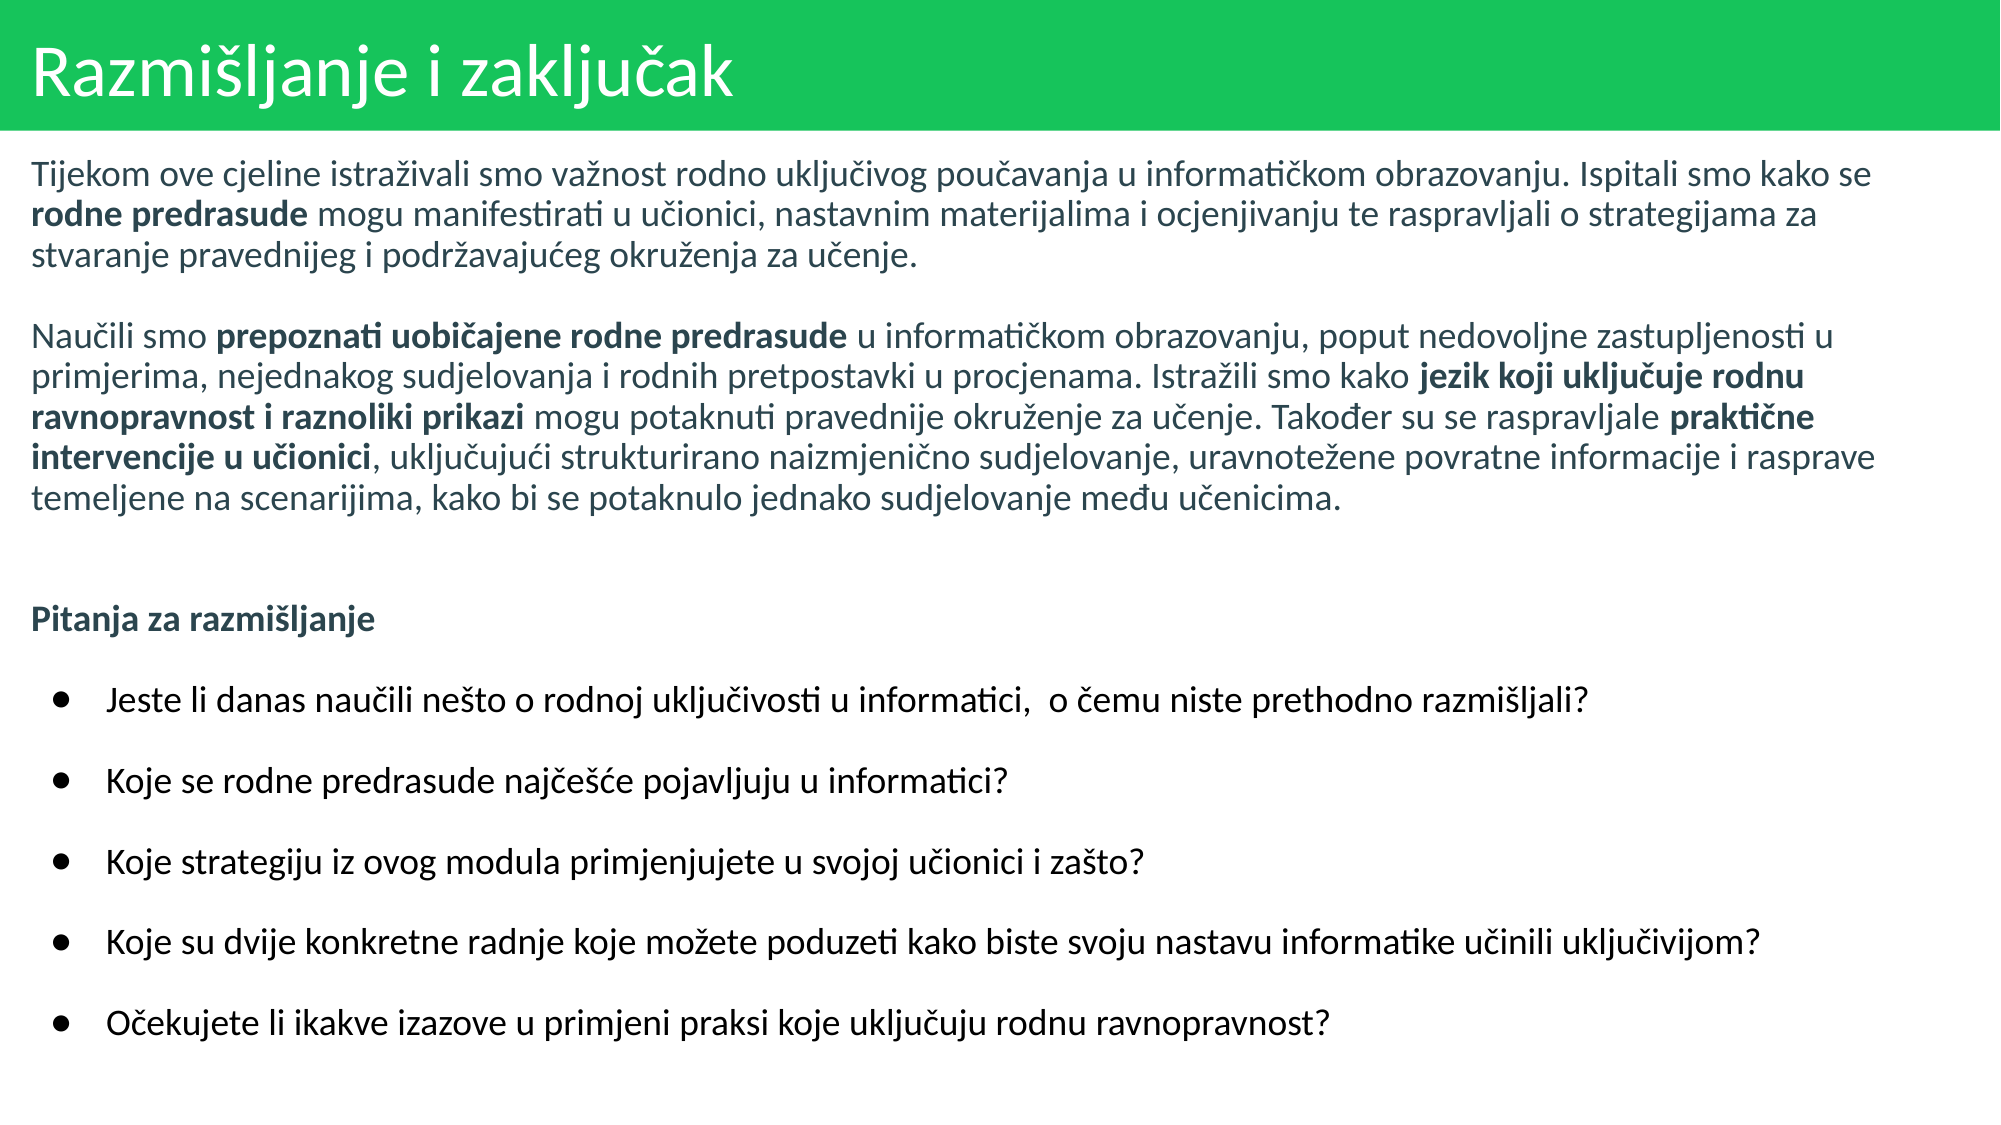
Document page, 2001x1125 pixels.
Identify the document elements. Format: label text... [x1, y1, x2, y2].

title Razmišljanje i zaključak [16, 13, 1976, 131]
list Tijekom ove cjeline istraživali smo važnost rodno uključivog poučavanja u informatičkom obrazovanju. Ispitali smo kako se rodne predrasude mogu manifestirati u učionici, nastavnim materijalima i ocjenjivanju te raspravljali o strategijama za stvaranje pravednijeg i podržavajućeg okruženja za učenje. Naučili smo prepoznati uobičajene rodne predrasude u informatičkom obrazovanju, poput nedovoljne zastupljenosti u primjerima, nejednakog sudjelovanja i rodnih pretpostavki u procjenama. Istražili smo kako jezik koji uključuje rodnu ravnopravnost i raznoliki prikazi mogu potaknuti pravednije okruženje za učenje. Također su se raspravljale praktične intervencije u učionici, uključujući strukturirano naizmjenično sudjelovanje, uravnotežene povratne informacije i rasprave temeljene na scenarijima, kako bi se potaknulo jednako sudjelovanje među učenicima. Pitanja za razmišljanje Jeste li danas naučili nešto o rodnoj uključivosti u informatici, o čemu niste prethodno razmišljali? Koje se rodne predrasude najčešće pojavljuju u informatici? Koje strategiju iz ovog modula primjenjujete u svojoj učionici i zašto? Koje su dvije konkretne radnje koje možete poduzeti kako biste svoju nastavu informatike učinili uključivijom? Očekujete li ikakve izazove u primjeni praksi koje uključuju rodnu ravnopravnost? [16, 146, 1976, 1112]
